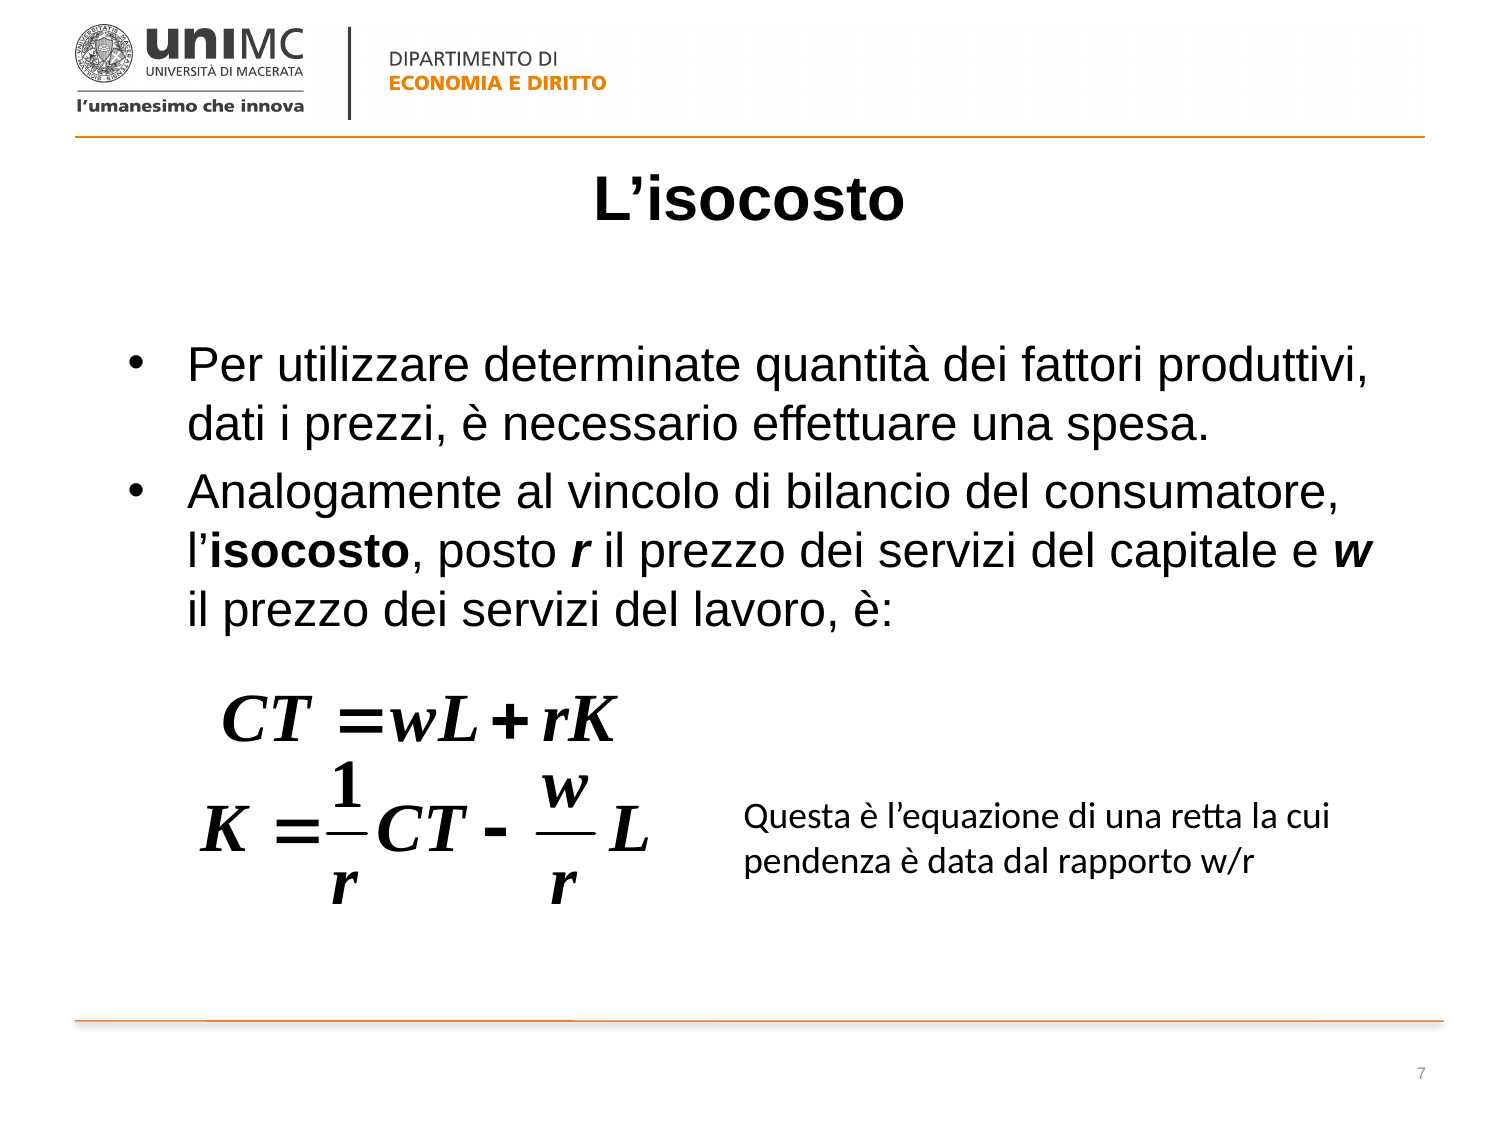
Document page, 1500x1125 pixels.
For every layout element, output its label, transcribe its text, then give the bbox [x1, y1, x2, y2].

title L’isocosto [75, 149, 1425, 241]
picture [75, 24, 1425, 138]
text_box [186, 670, 664, 918]
list Per utilizzare determinate quantità dei fattori produttivi, dati i prezzi, è necessario effettuare una spesa. Analogamente al vincolo di bilancio del consumatore, l’isocosto, posto r il prezzo dei servizi del capitale e w il prezzo dei servizi del lavoro, è: [112, 324, 1388, 664]
slide_number 7 [1091, 1042, 1442, 1103]
text_box Questa è l’equazione di una retta la cui pendenza è data dal rapporto w/r [728, 783, 1366, 889]
